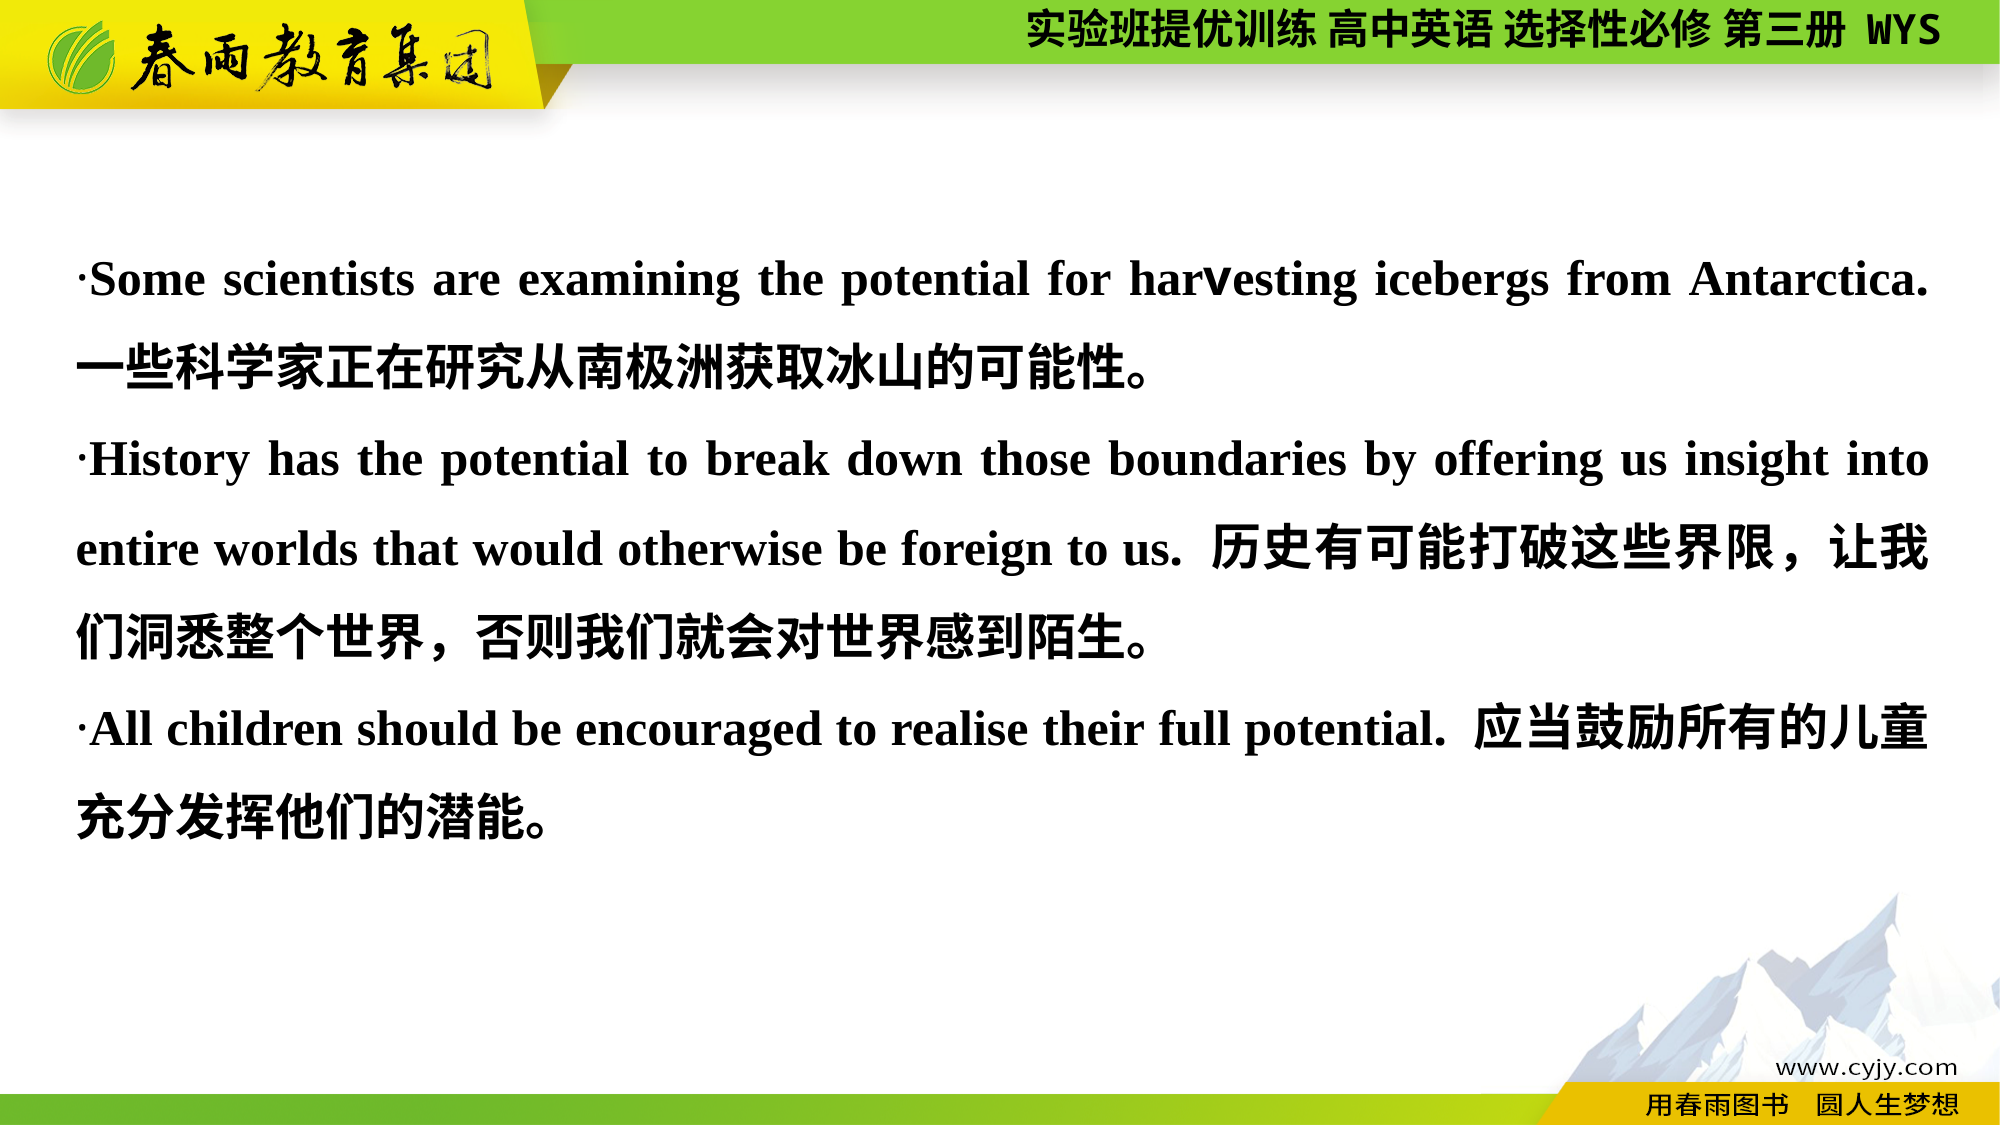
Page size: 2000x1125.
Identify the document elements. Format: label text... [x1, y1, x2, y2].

picture [0, 0, 2000, 1125]
list ·Some scientists are examining the potential for harvesting icebergs from Antarctica. 一些科学家正在研究从南极洲获取冰山的可能性。 ·History has the potential to break down those boundaries by offering us insight into entire worlds that would otherwise be foreign to us. 历史有可能打破这些界限，让我们洞悉整个世界，否则我们就会对世界感到陌生。 ·All children should be encouraged to realise their full potential. 应当鼓励所有的儿童充分发挥他们的潜能。 [60, 208, 1945, 860]
